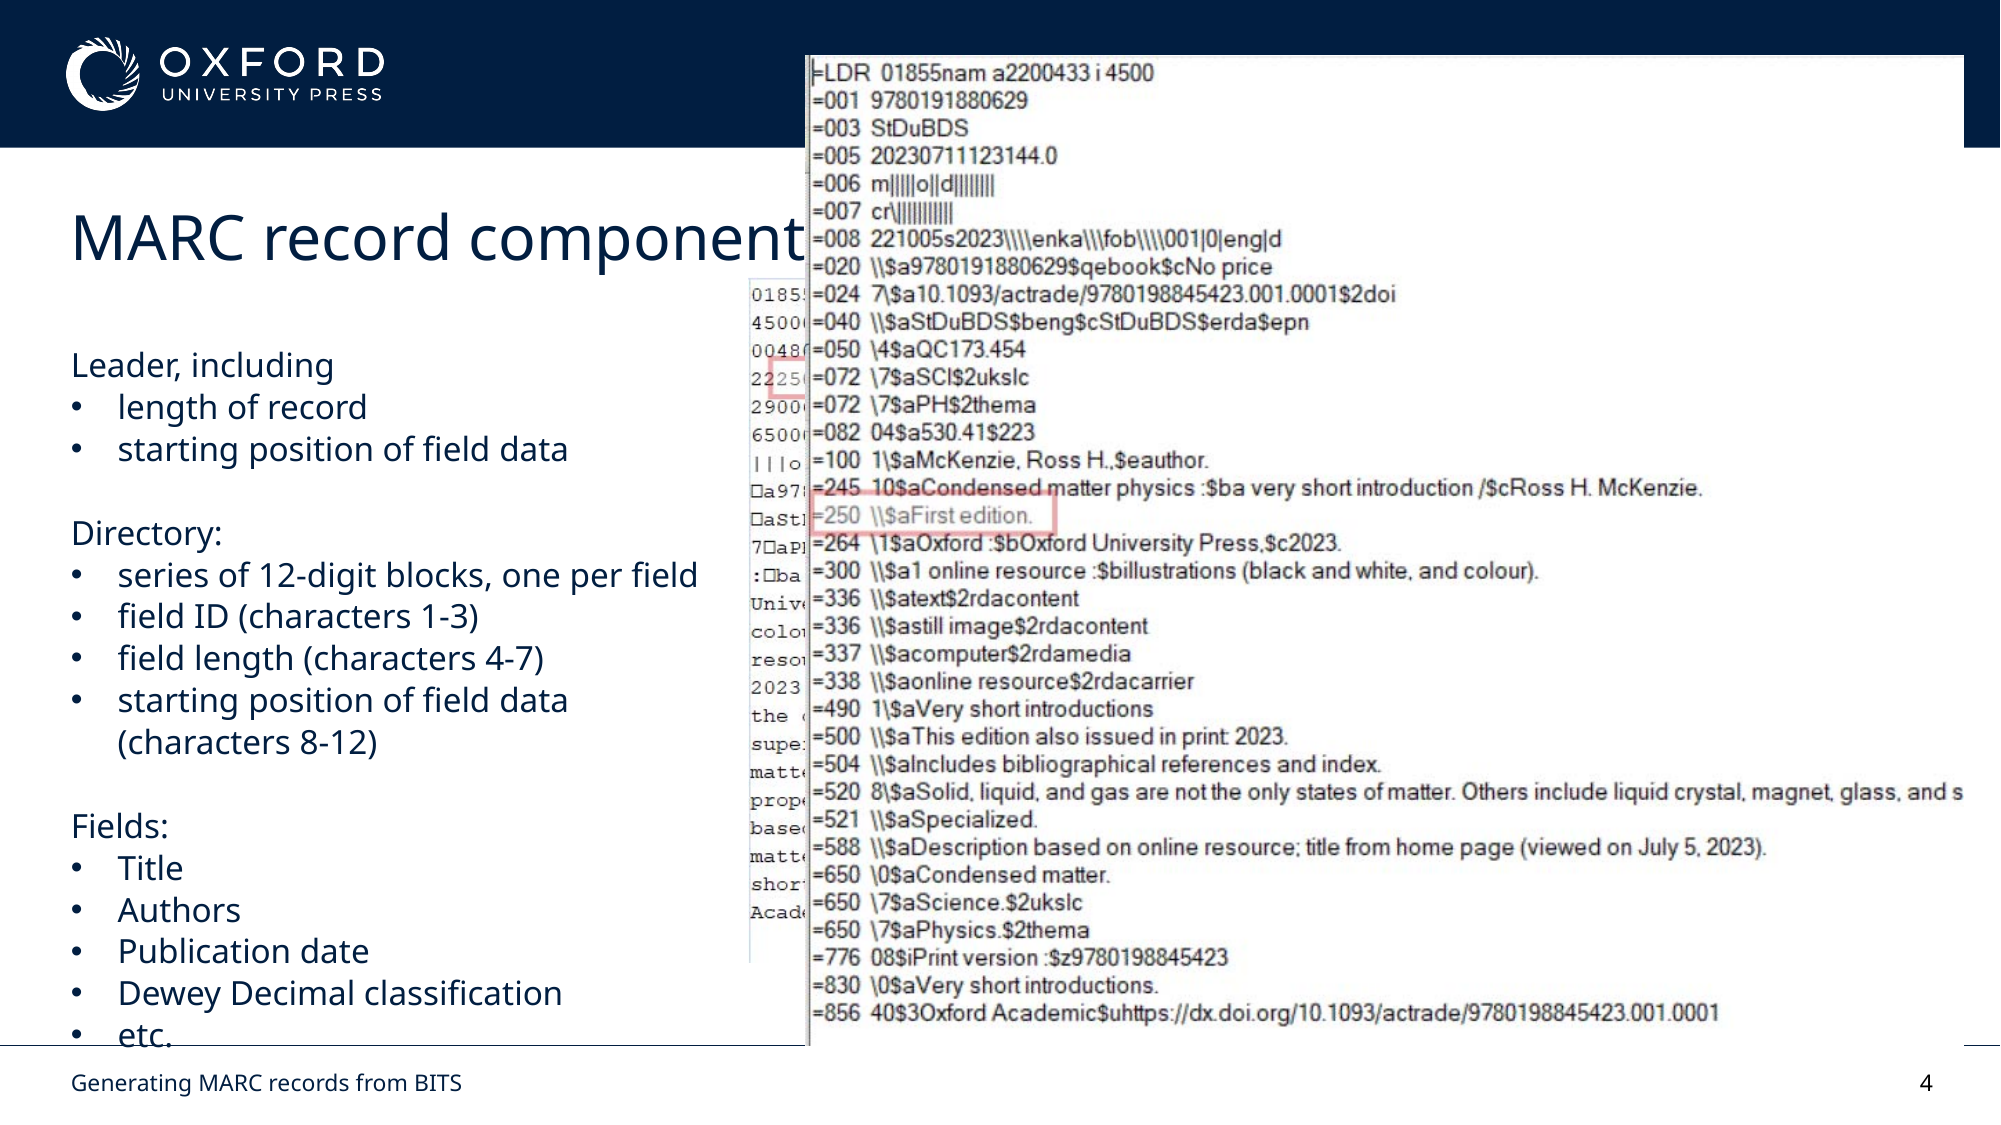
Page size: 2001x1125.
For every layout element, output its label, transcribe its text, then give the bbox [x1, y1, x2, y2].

picture [66, 37, 384, 111]
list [748, 277, 804, 963]
picture [804, 55, 1964, 1046]
title MARC record components [70, 206, 804, 325]
slide_number 4 [1854, 1068, 1933, 1099]
list Leader, including length of record starting position of field data Directory: series of 12-digit blocks, one per field field ID (characters 1-3) field length (characters 4-7) starting position of field data (characters 8-12) Fields: Title Authors Publication date Dewey Decimal classification etc. [70, 342, 749, 1022]
footer Generating MARC records from BITS [70, 1068, 843, 1105]
